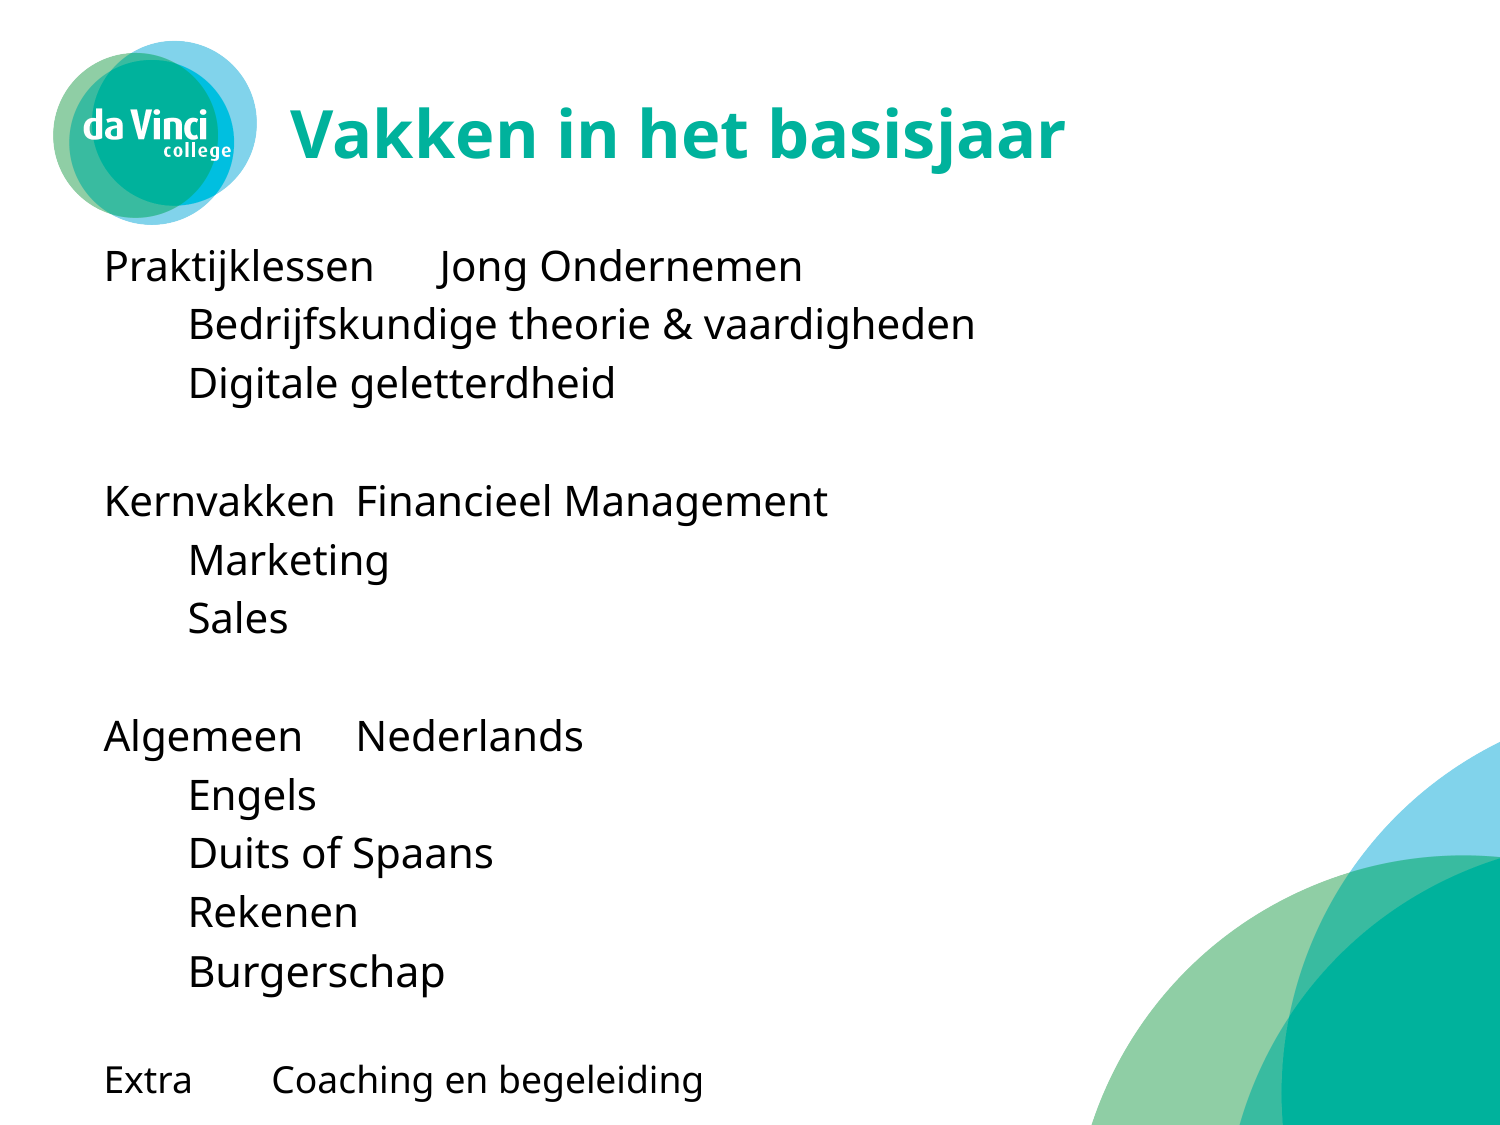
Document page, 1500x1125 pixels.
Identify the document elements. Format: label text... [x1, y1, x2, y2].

title Vakken in het basisjaar [275, 37, 1424, 180]
list Praktijklessen Jong Ondernemen Bedrijfskundige theorie & vaardigheden Digitale geletterdheid Kernvakken Financieel Management Marketing Sales Algemeen Nederlands Engels Duits of Spaans Rekenen Burgerschap Extra Coaching en begeleiding [88, 231, 1425, 1118]
picture [0, 0, 1500, 1125]
